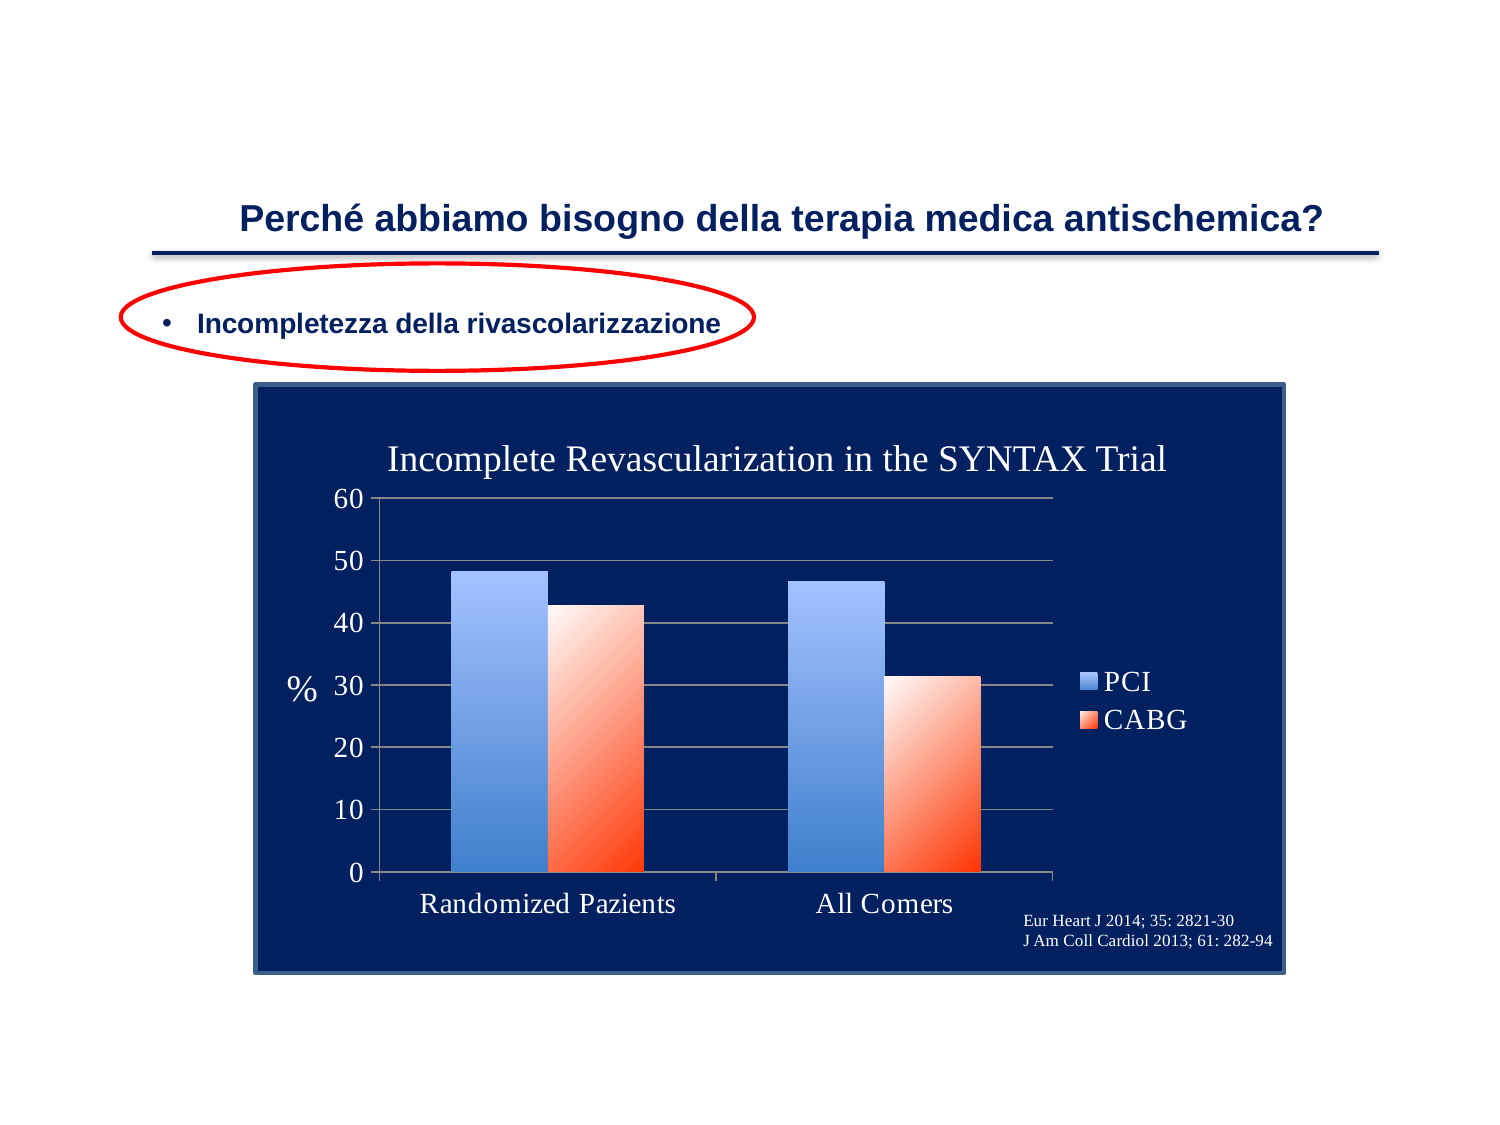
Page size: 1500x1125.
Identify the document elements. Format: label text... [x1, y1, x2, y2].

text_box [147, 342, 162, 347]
text_box Eur Heart J 2014; 35: 2821-30 J Am Coll Cardiol 2013; 61: 282-94 [1008, 901, 1289, 958]
text_box Perché abbiamo bisogno della terapia medica antischemica? [135, 137, 1429, 301]
title Incomplete Revascularization in the SYNTAX Trial [299, 386, 1256, 528]
text_box [253, 382, 1286, 975]
text_box [118, 262, 757, 373]
text_box % [271, 656, 310, 717]
chart [315, 472, 1211, 929]
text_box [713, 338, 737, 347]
